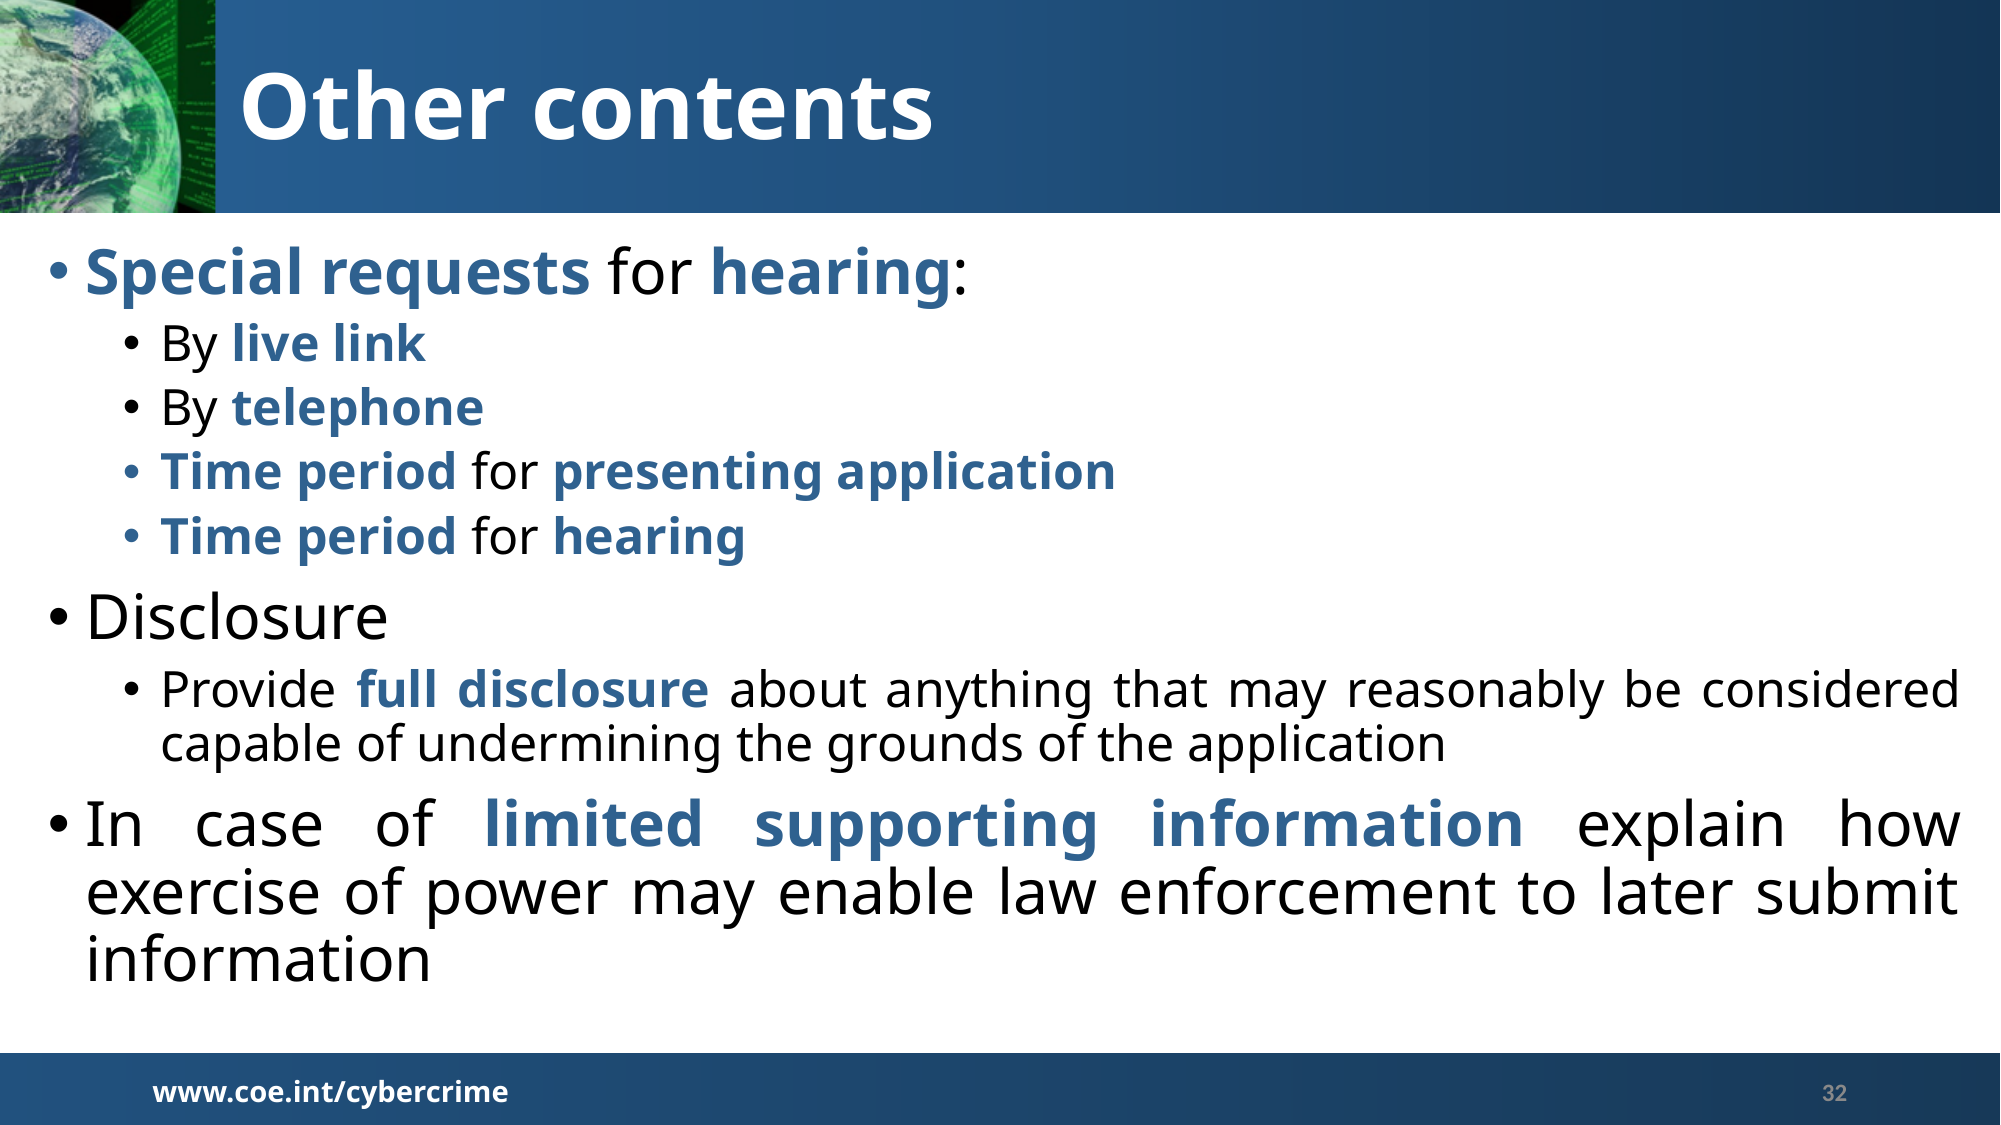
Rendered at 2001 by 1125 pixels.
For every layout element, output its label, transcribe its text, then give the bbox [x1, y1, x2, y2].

list Special requests for hearing: By live link By telephone Time period for presenting application Time period for hearing Disclosure Provide full disclosure about anything that may reasonably be considered capable of undermining the grounds of the application In case of limited supporting information explain how exercise of power may enable law enforcement to later submit information [32, 232, 1978, 1032]
picture [0, 0, 2000, 213]
slide_number www.coe.int/cybercrime [137, 1061, 588, 1121]
slide_number 32 [1412, 1061, 1863, 1121]
text_box Other contents [223, 15, 1574, 204]
